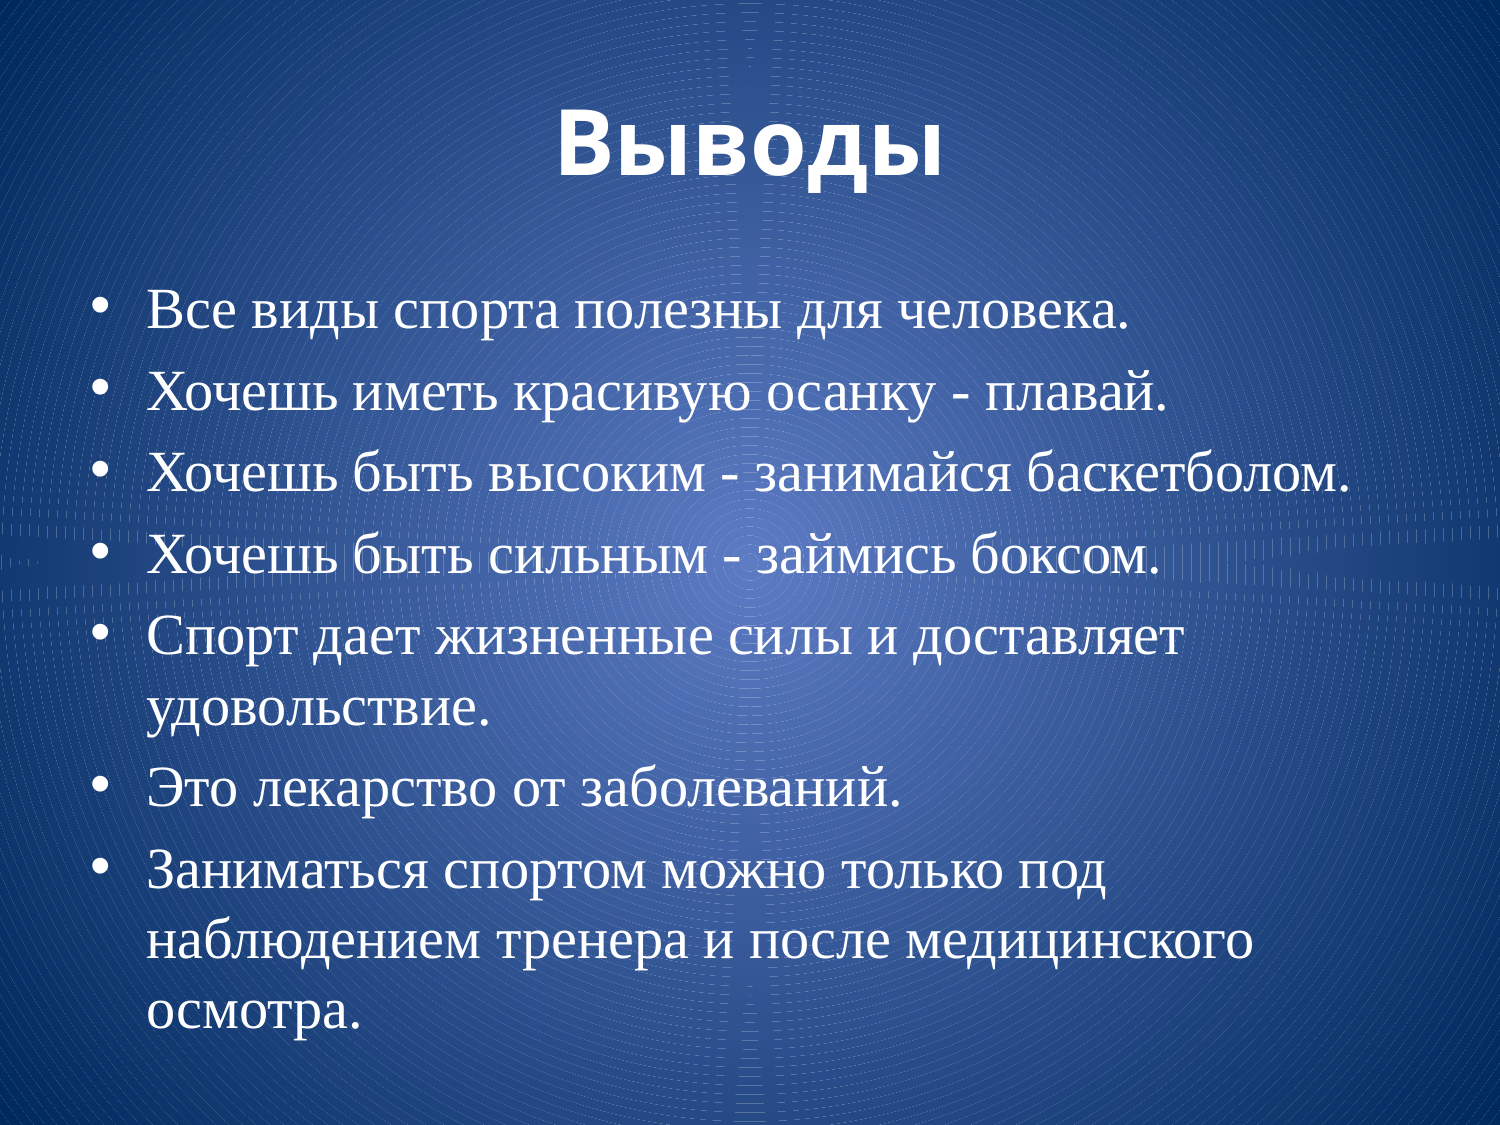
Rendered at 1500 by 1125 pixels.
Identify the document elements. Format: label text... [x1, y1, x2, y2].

title Выводы [74, 44, 1426, 233]
list Все виды спорта полезны для человека. Хочешь иметь красивую осанку - плавай. Хочешь быть высоким - занимайся баскетболом. Хочешь быть сильным - займись боксом. Спорт дает жизненные силы и доставляет удовольствие. Это лекарство от заболеваний. Заниматься спортом можно только под наблюдением тренера и после медицинского осмотра. [74, 262, 1426, 1006]
